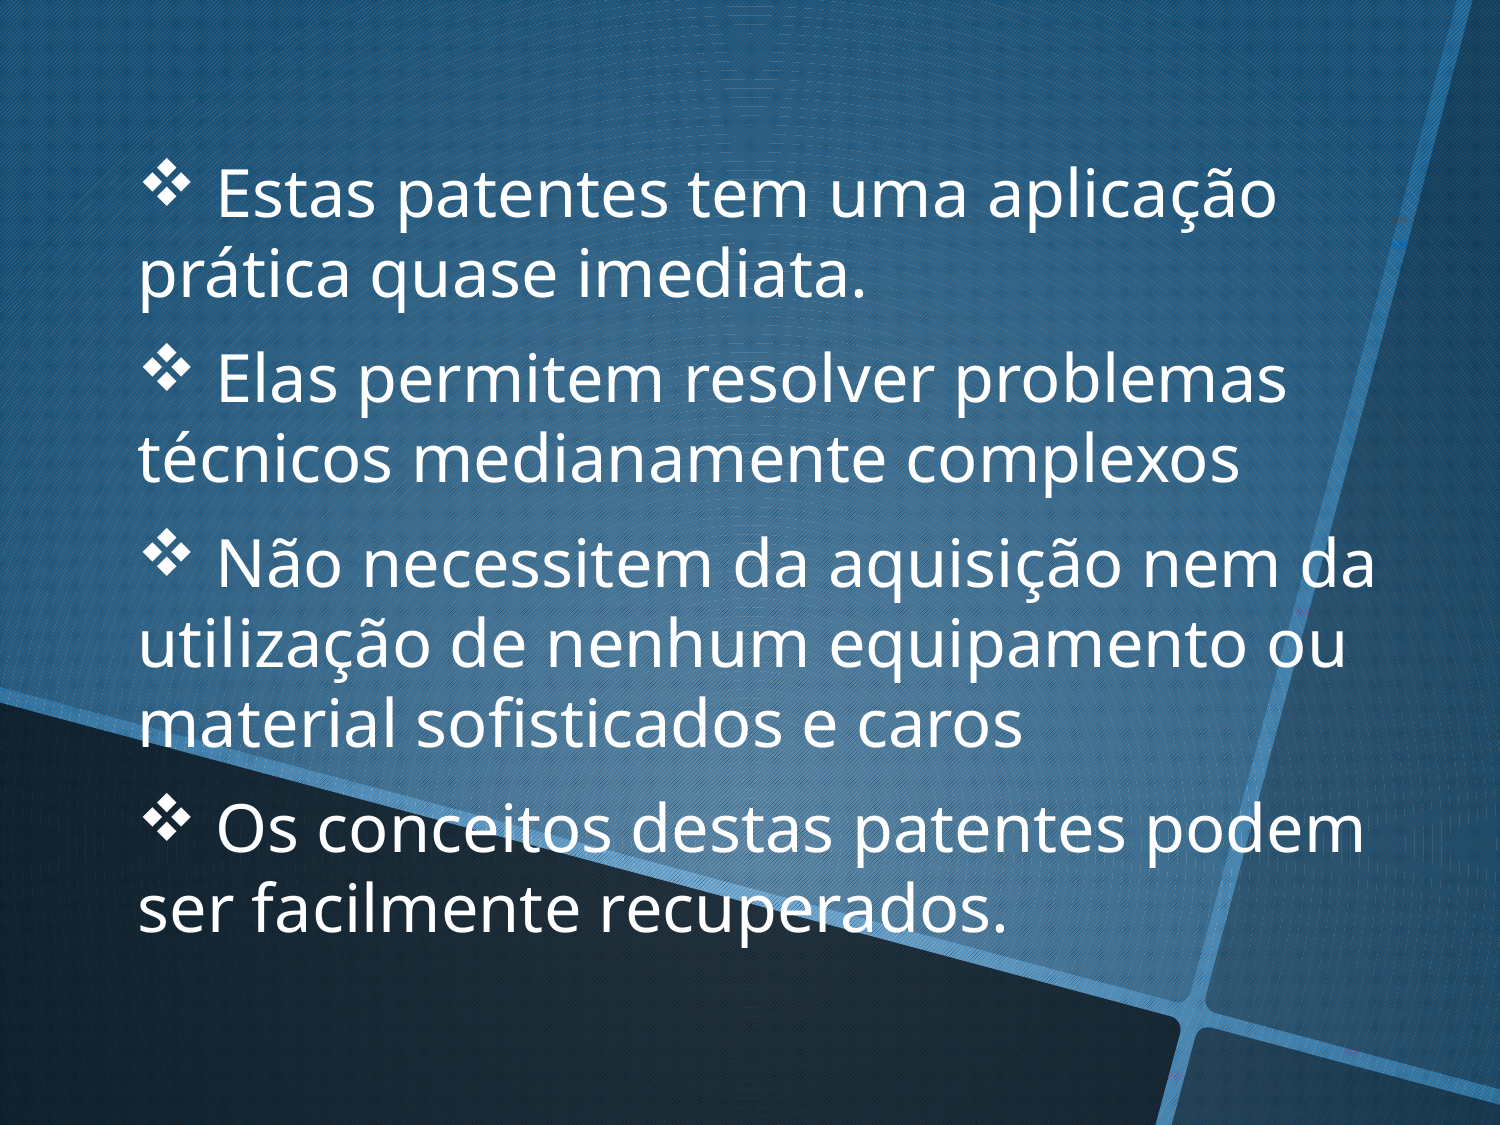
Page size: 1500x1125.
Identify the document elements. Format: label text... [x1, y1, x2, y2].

text_box Estas patentes tem uma aplicação prática quase imediata. Elas permitem resolver problemas técnicos medianamente complexos Não necessitem da aquisição nem da utilização de nenhum equipamento ou material sofisticados e caros Os conceitos destas patentes podem ser facilmente recuperados. [122, 143, 1431, 953]
